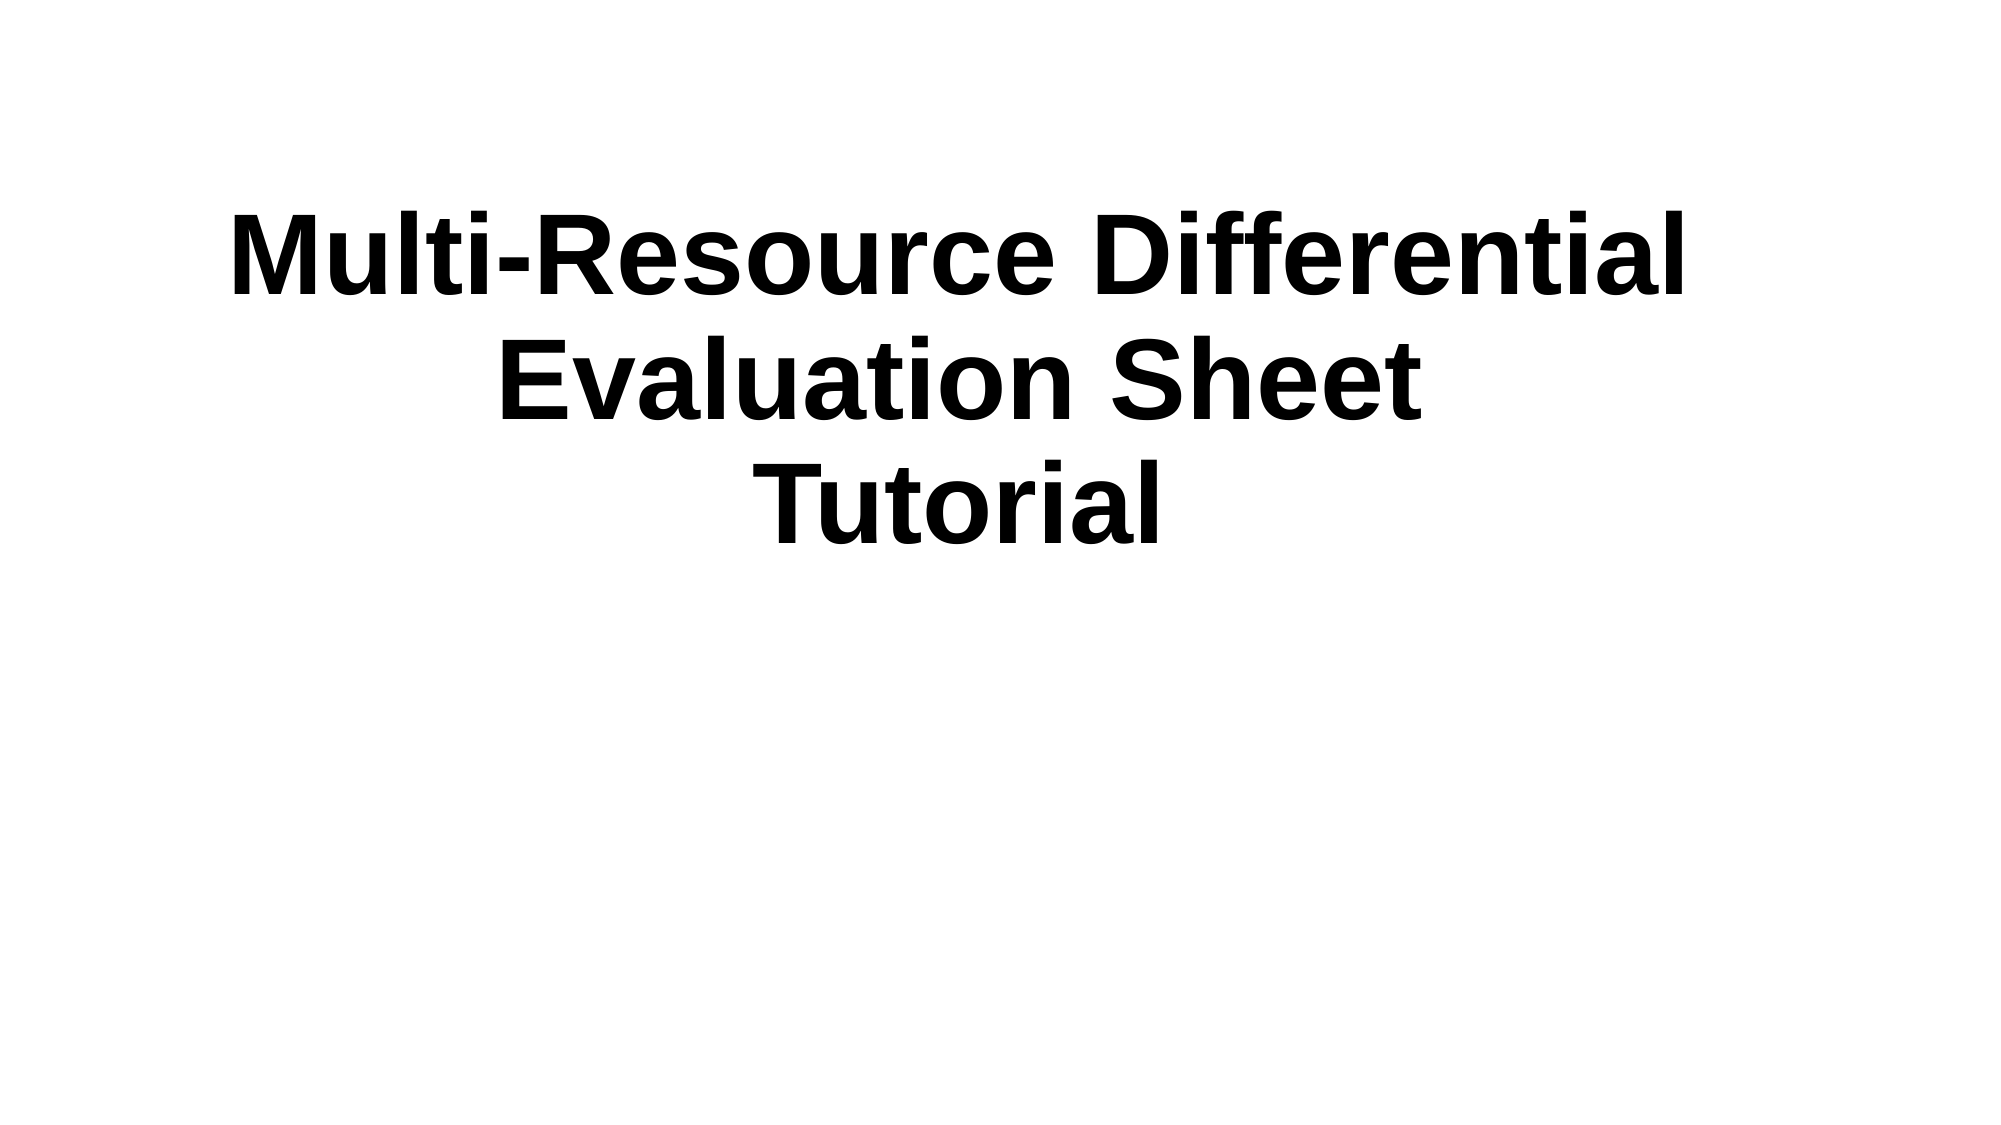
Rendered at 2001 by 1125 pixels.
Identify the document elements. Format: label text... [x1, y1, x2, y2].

title Multi-Resource Differential Evaluation Sheet Tutorial [168, 184, 1750, 576]
